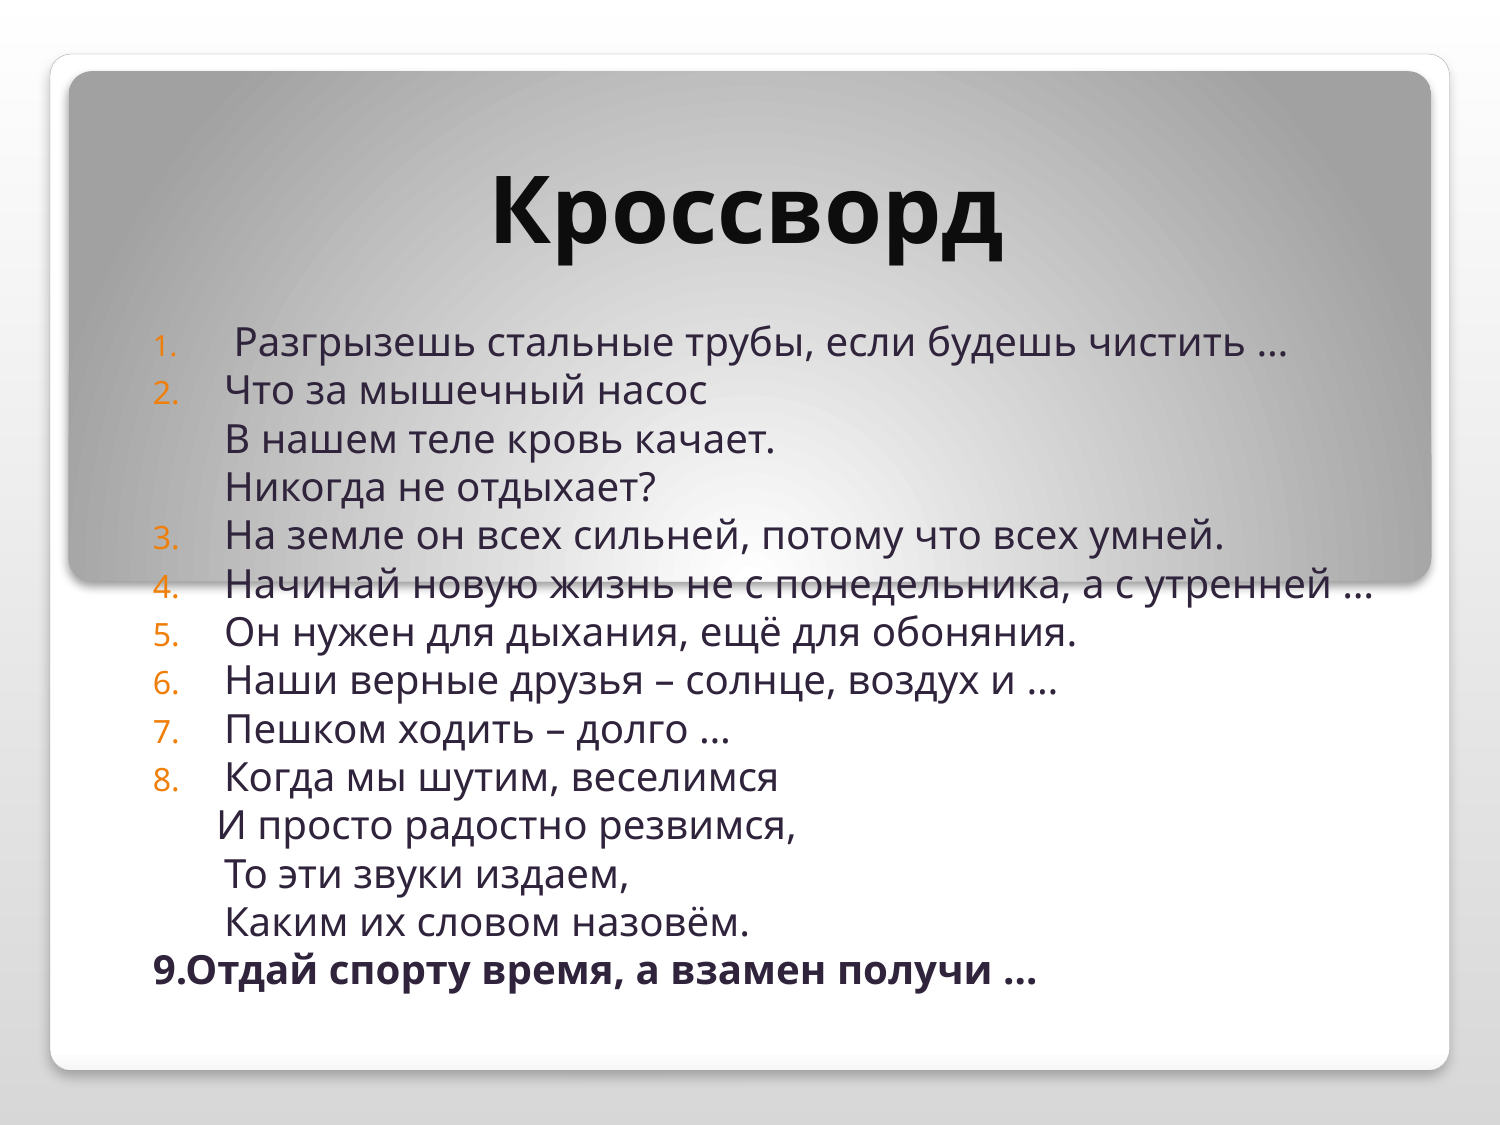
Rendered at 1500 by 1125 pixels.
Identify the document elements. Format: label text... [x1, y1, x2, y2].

title Кроссворд [82, 127, 1412, 270]
subtitle Разгрызешь стальные трубы, если будешь чистить … Что за мышечный насос В нашем теле кровь качает. Никогда не отдыхает? На земле он всех сильней, потому что всех умней. Начинай новую жизнь не с понедельника, а с утренней … Он нужен для дыхания, ещё для обоняния. Наши верные друзья – солнце, воздух и … Пешком ходить – долго … Когда мы шутим, веселимся И просто радостно резвимся, То эти звуки издаем, Каким их словом назовём. 9.Отдай спорту время, а взамен получи … [117, 316, 1412, 1008]
